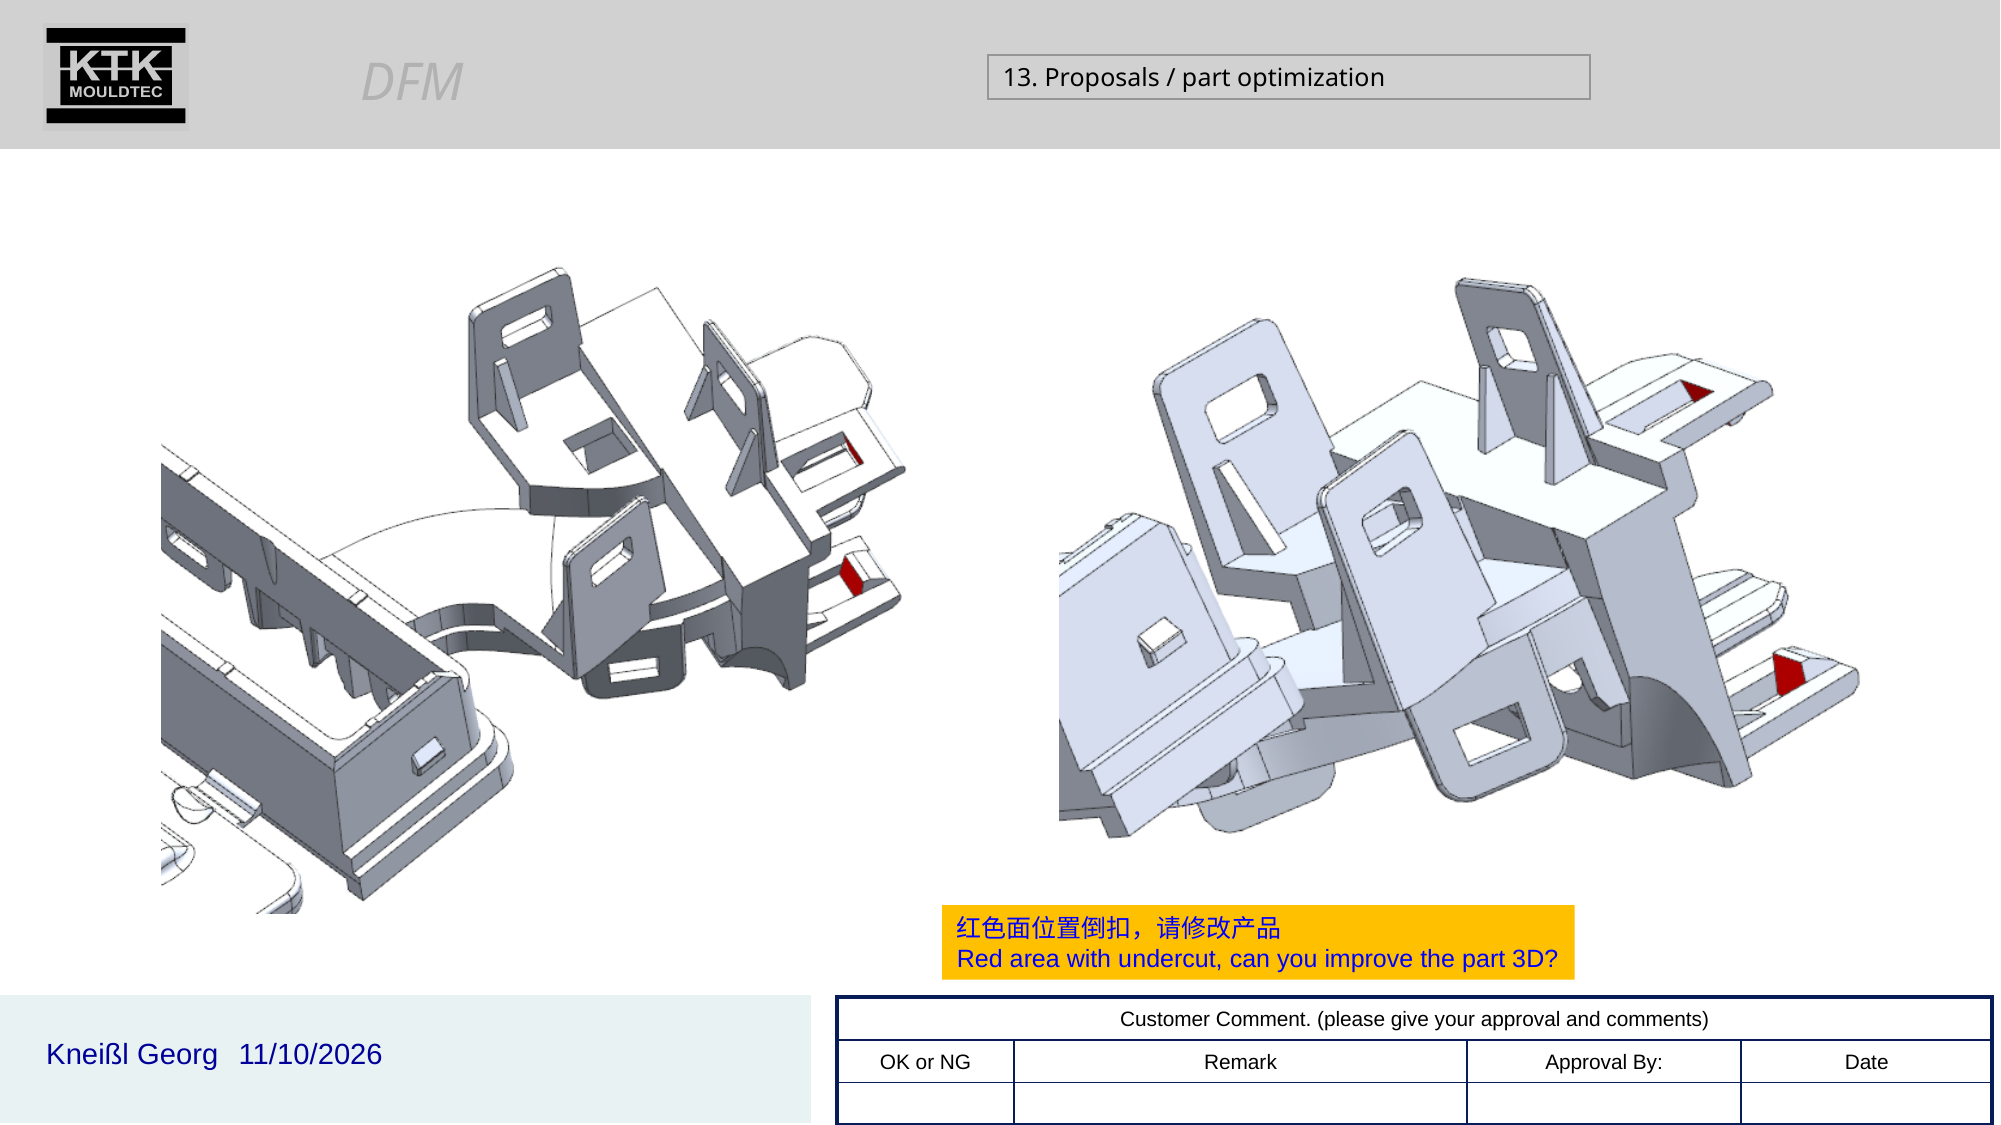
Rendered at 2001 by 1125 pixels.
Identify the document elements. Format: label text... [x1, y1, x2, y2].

text_box 红色面位置倒扣，请修改产品 Red area with undercut, can you improve the part 3D? [942, 905, 1575, 980]
text_box 13. Proposals / part optimization [988, 54, 1591, 100]
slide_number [188, 1027, 433, 1106]
picture [161, 196, 939, 915]
picture [1058, 219, 1942, 886]
